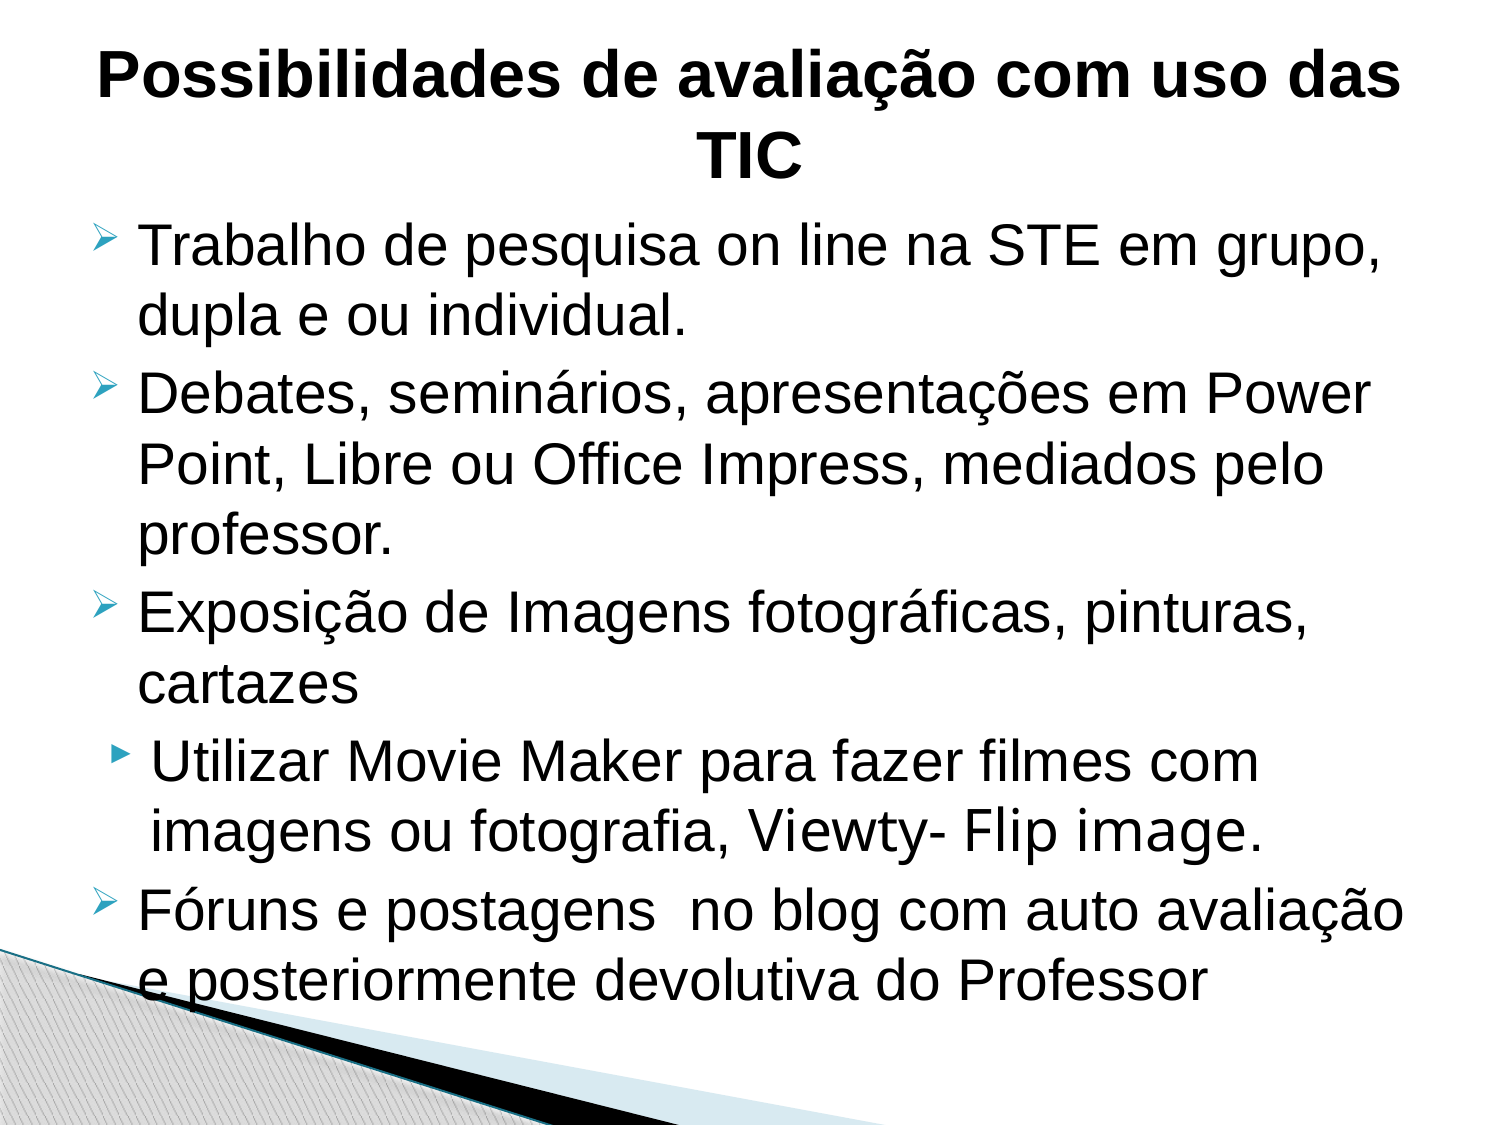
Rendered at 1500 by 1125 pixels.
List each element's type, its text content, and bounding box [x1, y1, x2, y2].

list Trabalho de pesquisa on line na STE em grupo, dupla e ou individual. Debates, seminários, apresentações em Power Point, Libre ou Office Impress, mediados pelo professor. Exposição de Imagens fotográficas, pinturas, cartazes Utilizar Movie Maker para fazer filmes com imagens ou fotografia, Viewty- Flip image. Fóruns e postagens no blog com auto avaliação e posteriormente devolutiva do Professor [75, 200, 1425, 1055]
title Possibilidades de avaliação com uso das TIC [35, 23, 1465, 200]
